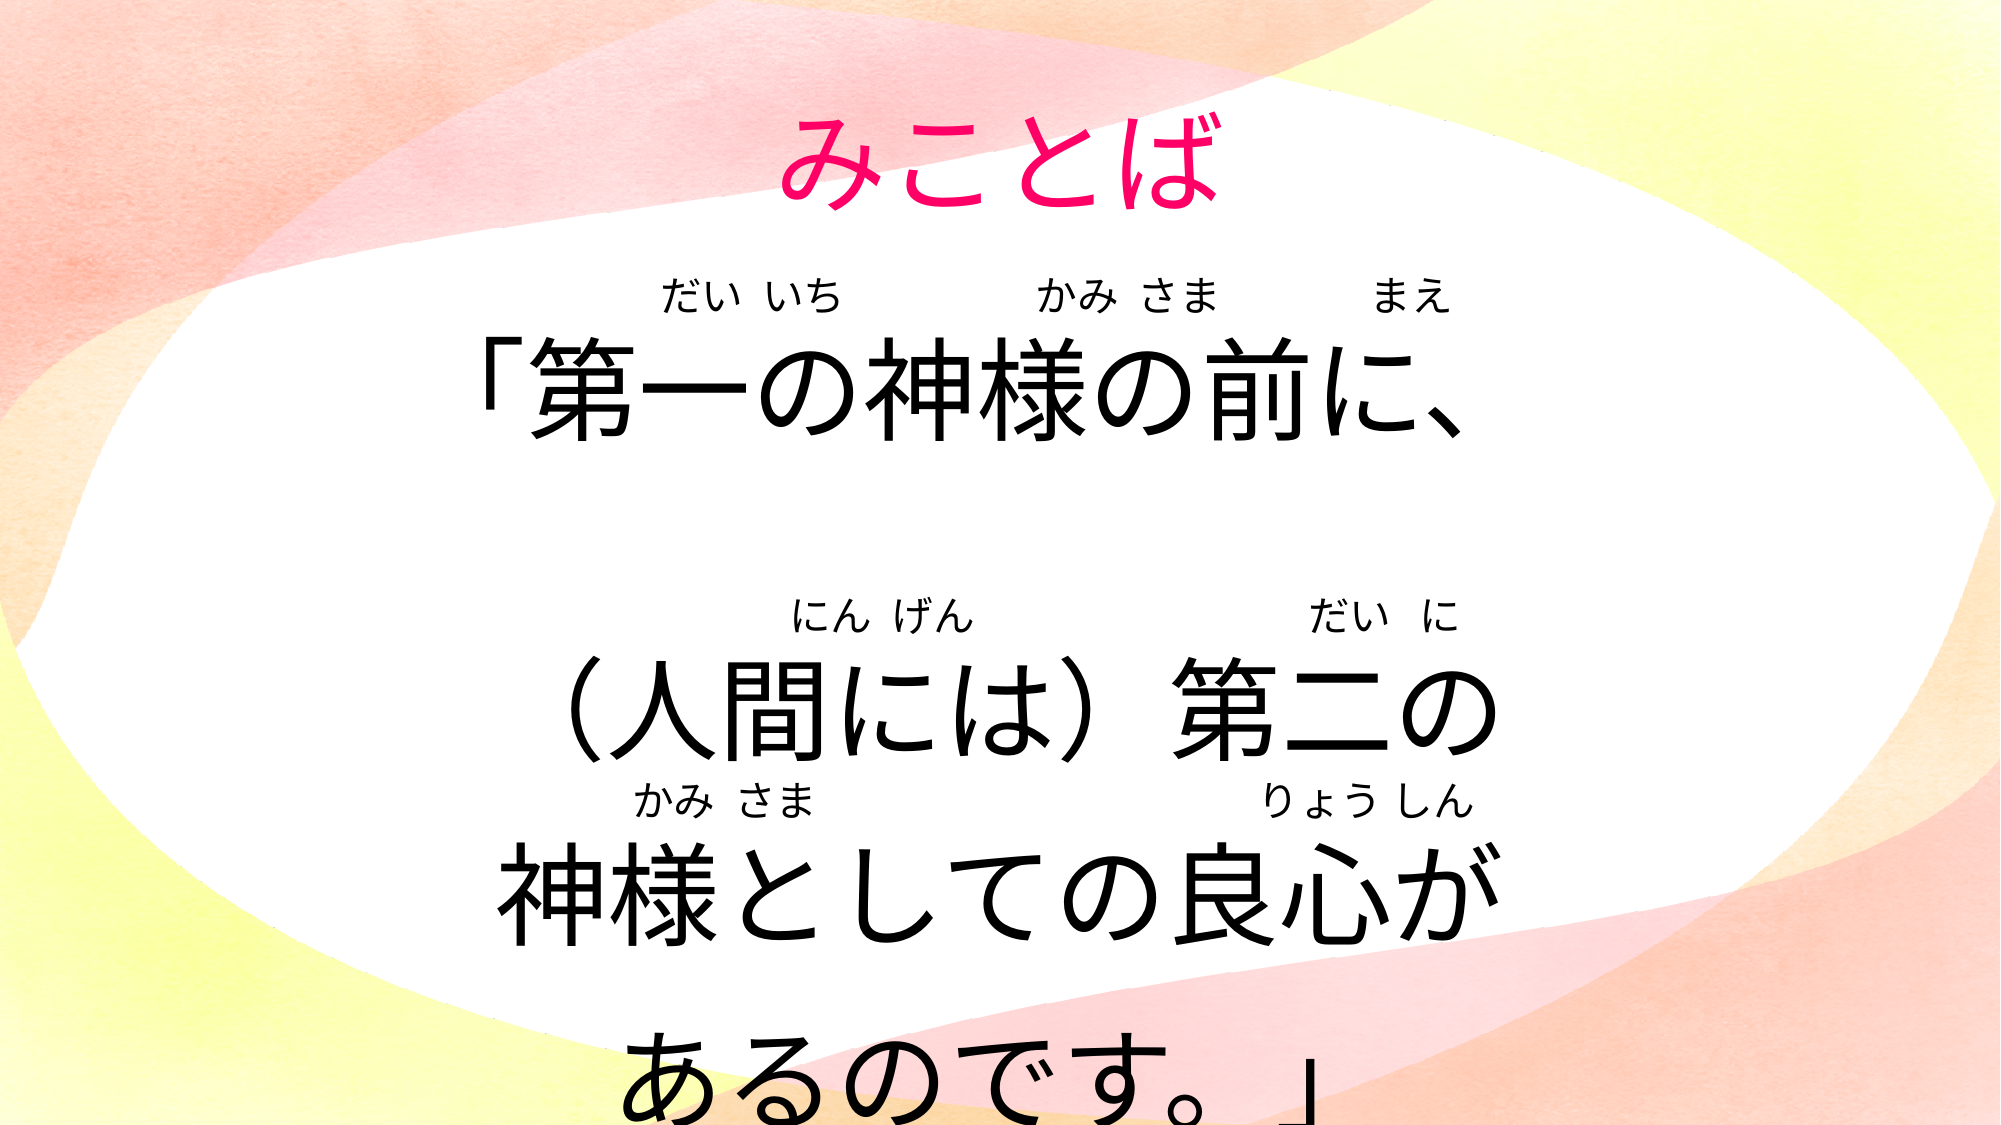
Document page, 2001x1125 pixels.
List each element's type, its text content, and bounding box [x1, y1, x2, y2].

text_box みことば [380, 85, 1620, 235]
text_box だい いち かみ さま まえ 「第一の神様の前に、 にん げん だい に （人間には）第二の かみ さま りょう しん 神様としての良心が あるのです。」 [380, 262, 1620, 1125]
picture [0, 0, 2001, 1125]
